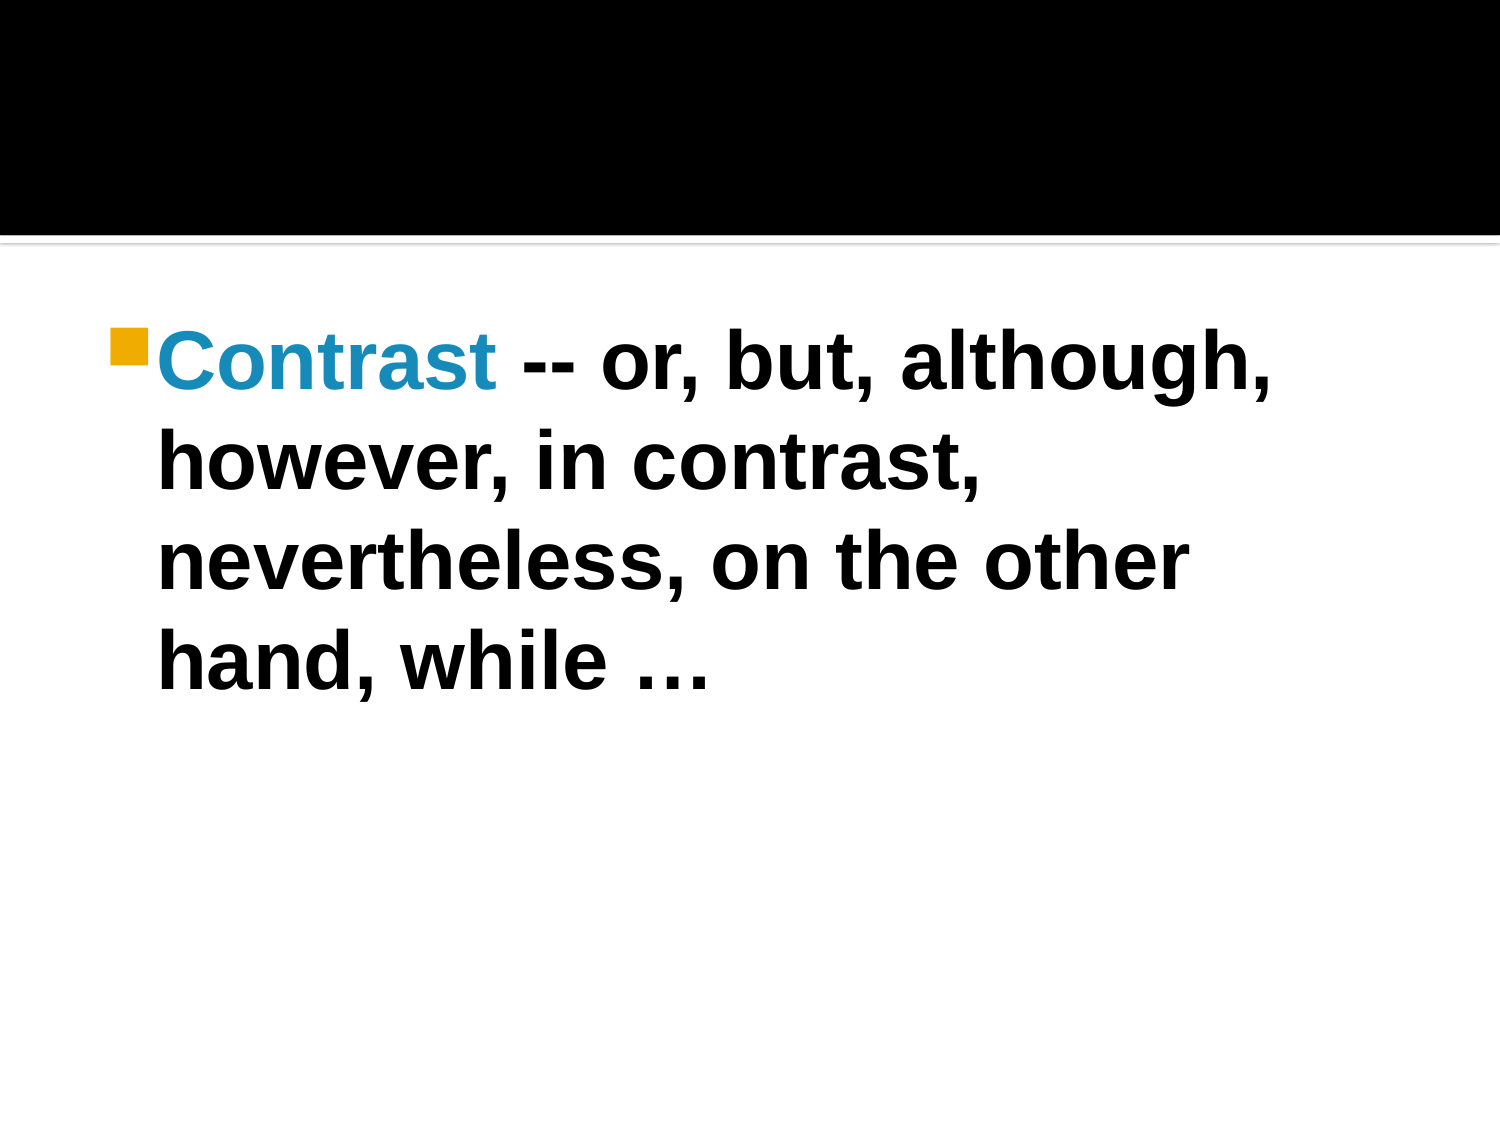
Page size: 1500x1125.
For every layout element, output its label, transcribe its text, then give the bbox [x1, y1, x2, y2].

list Contrast -- or, but, although, however, in contrast, nevertheless, on the other hand, while … [75, 291, 1425, 1050]
